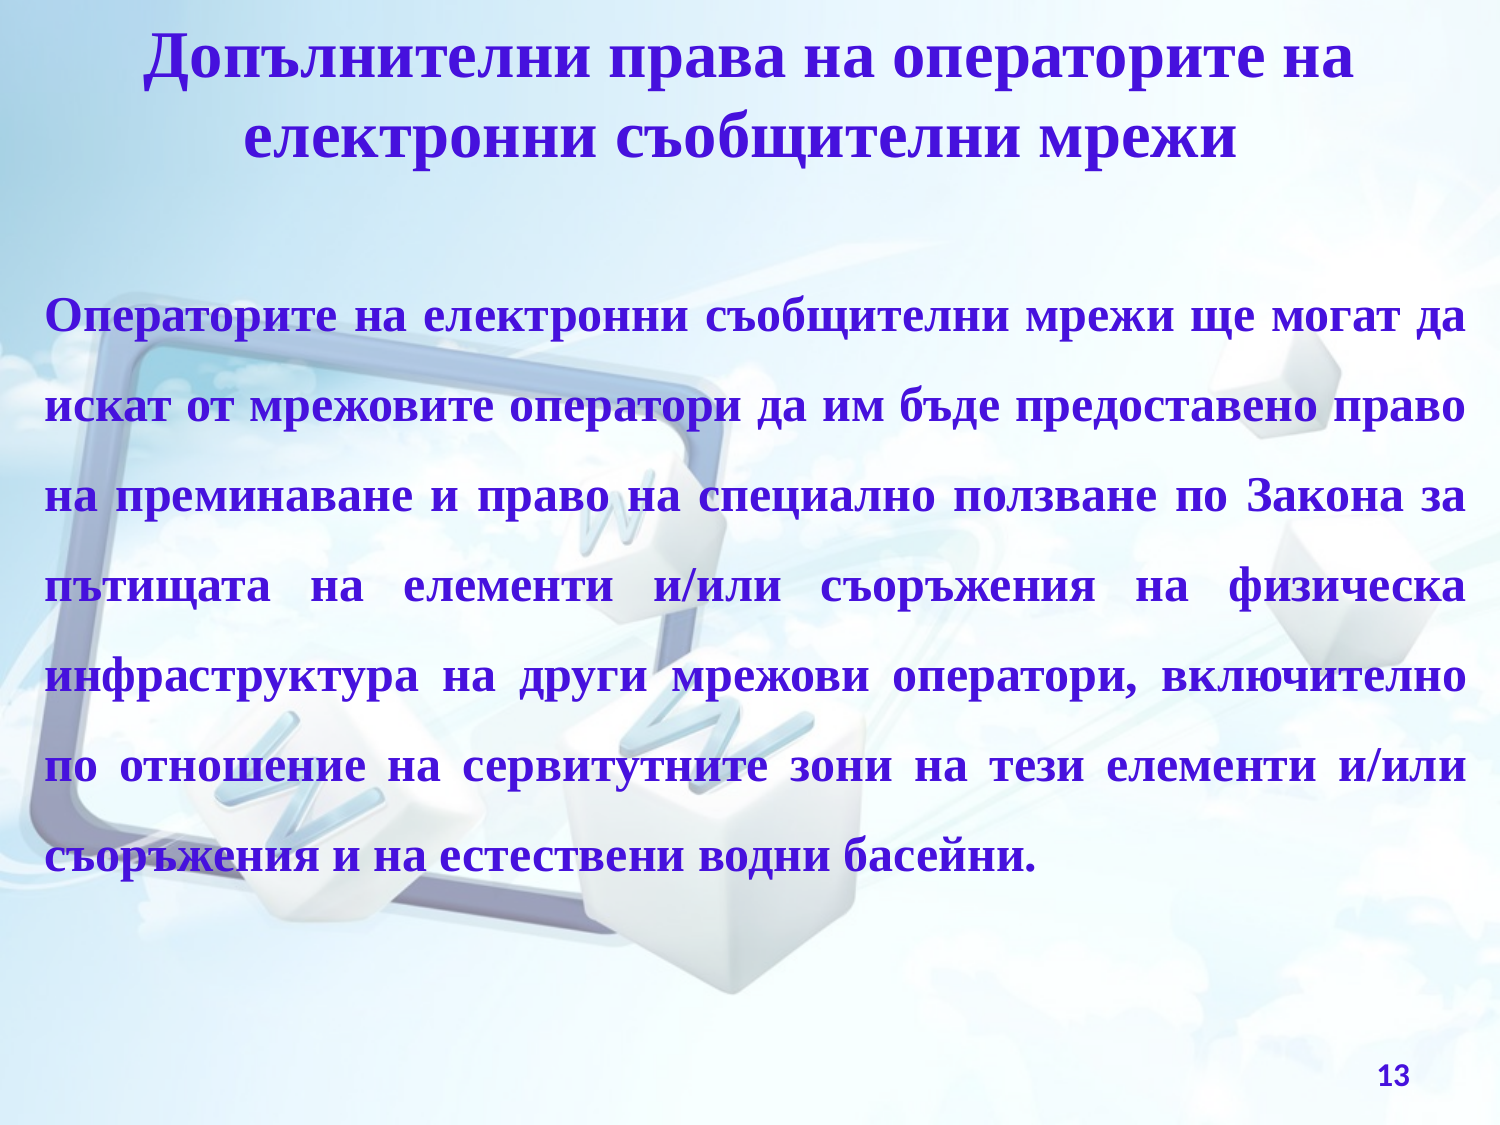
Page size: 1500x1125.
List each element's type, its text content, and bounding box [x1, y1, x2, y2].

list Операторите на електронни съобщителни мрежи ще могат да искат от мрежовите оператори да им бъде предоставено право на преминаване и право на специално ползване по Закона за пътищата на елементи и/или съоръжения на физическа инфраструктура на други мрежови оператори, включително по отношение на сервитутните зони на тези елементи и/или съоръжения и на естествени водни басейни. [29, 243, 1483, 1125]
slide_number 13 [1074, 1042, 1425, 1103]
title Допълнителни права на операторите на електронни съобщителни мрежи [75, 45, 1425, 138]
